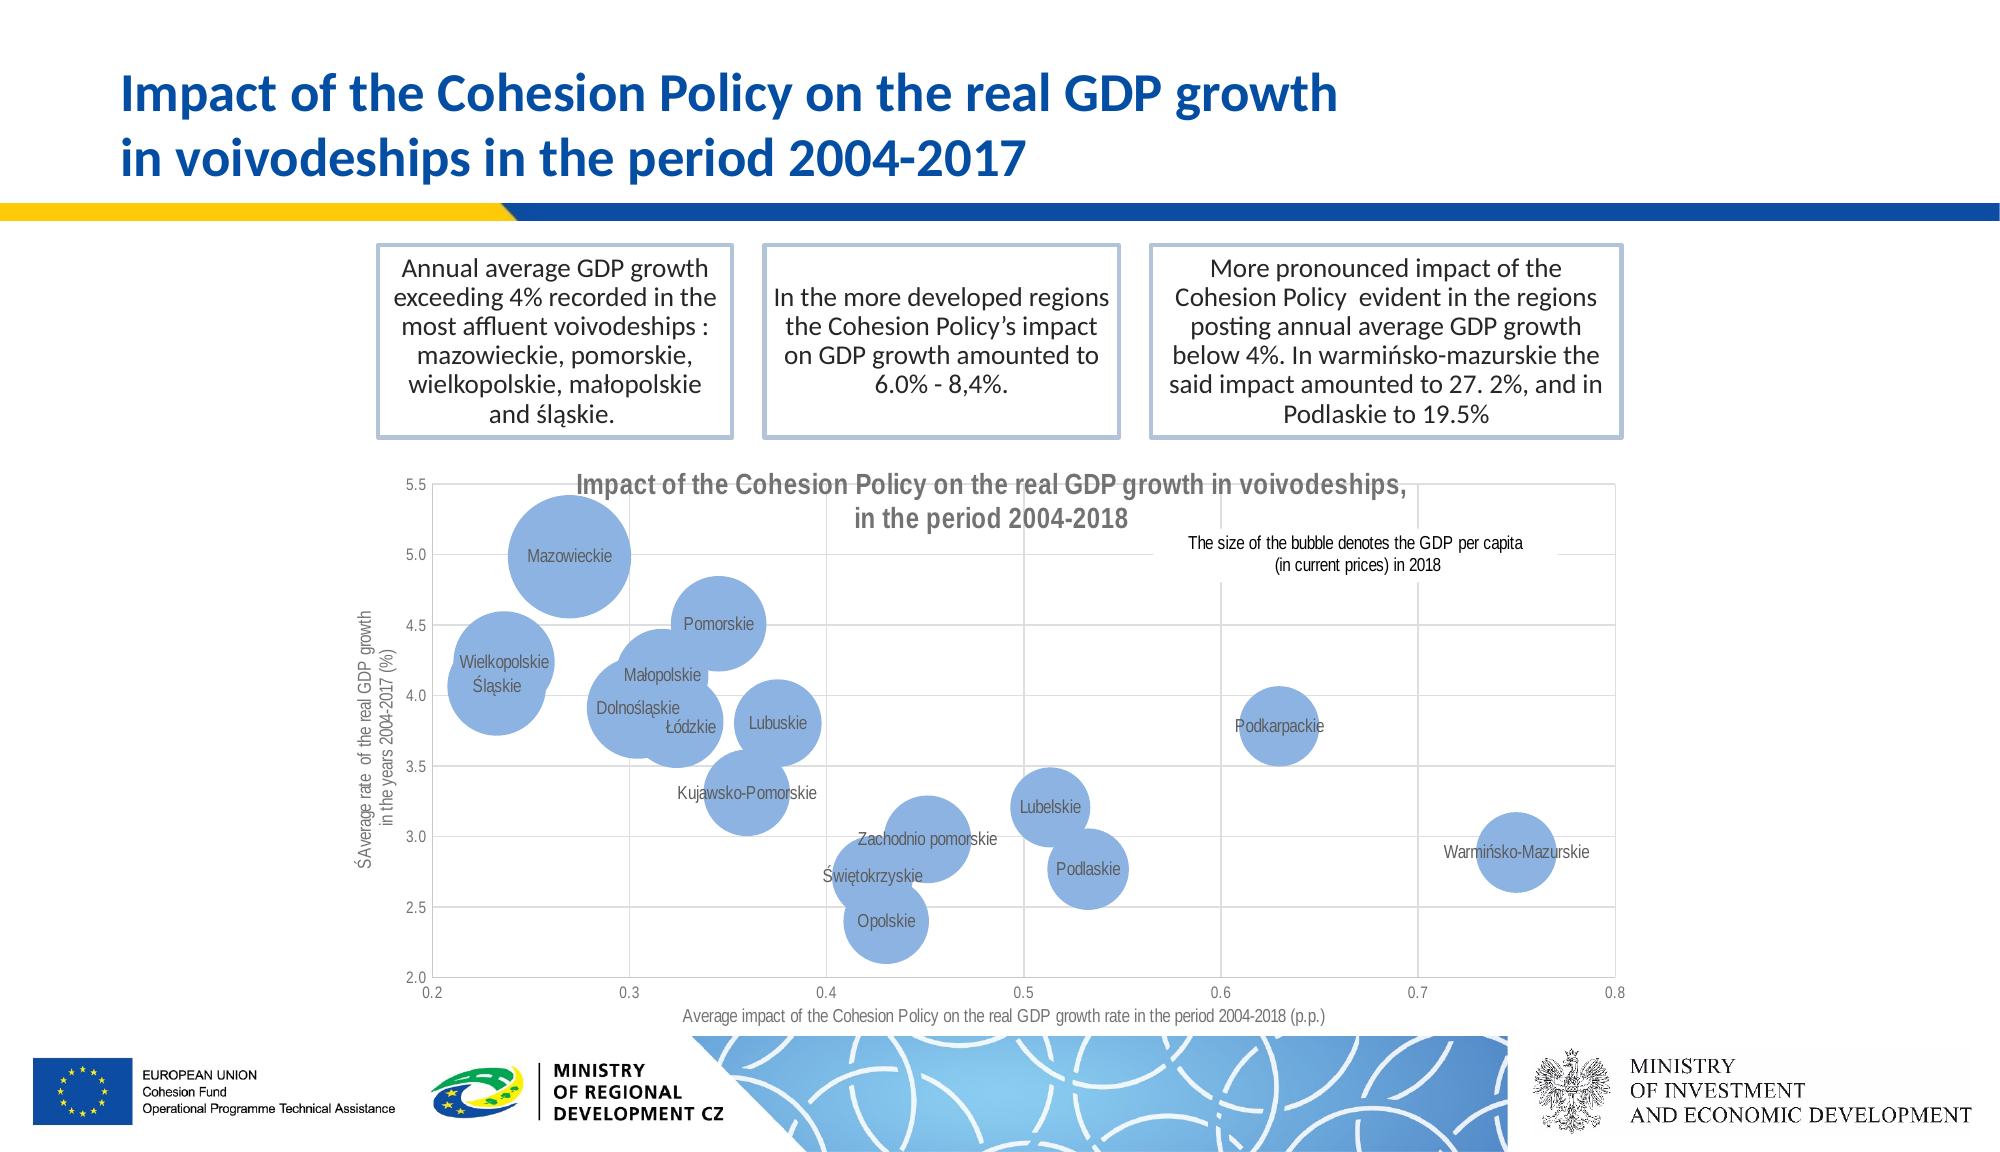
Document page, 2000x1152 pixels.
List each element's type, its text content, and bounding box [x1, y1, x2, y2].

title Impact of the Cohesion Policy on the real GDP growth in voivodeships in the period 2004-2017 [99, 46, 1900, 198]
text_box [352, 244, 1647, 438]
picture [0, 1036, 1508, 1152]
picture [0, 203, 2000, 221]
picture [1533, 1048, 1972, 1134]
chart [347, 437, 1642, 1037]
